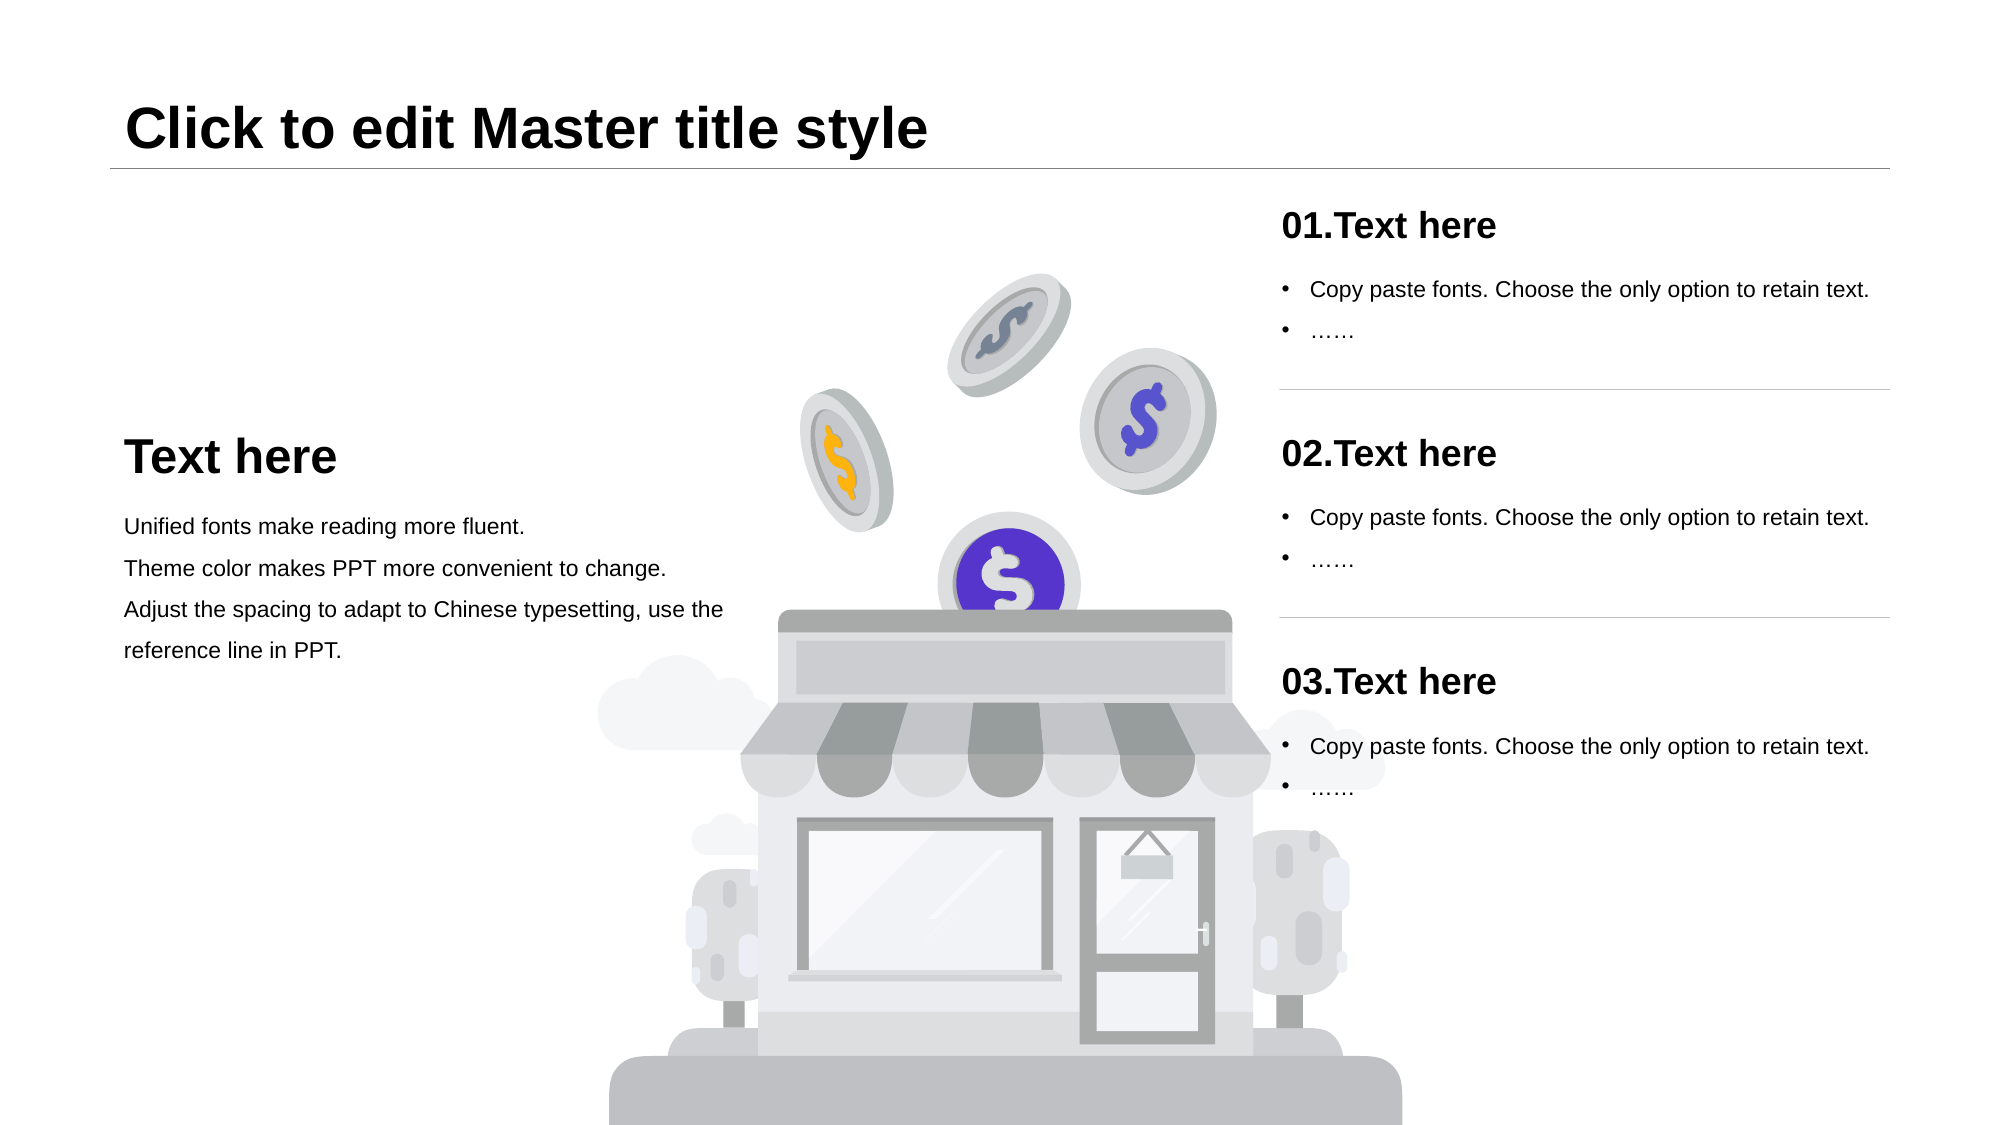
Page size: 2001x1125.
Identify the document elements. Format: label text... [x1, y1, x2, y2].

title Click to edit Master title style [109, 0, 1890, 169]
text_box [109, 187, 1911, 1125]
